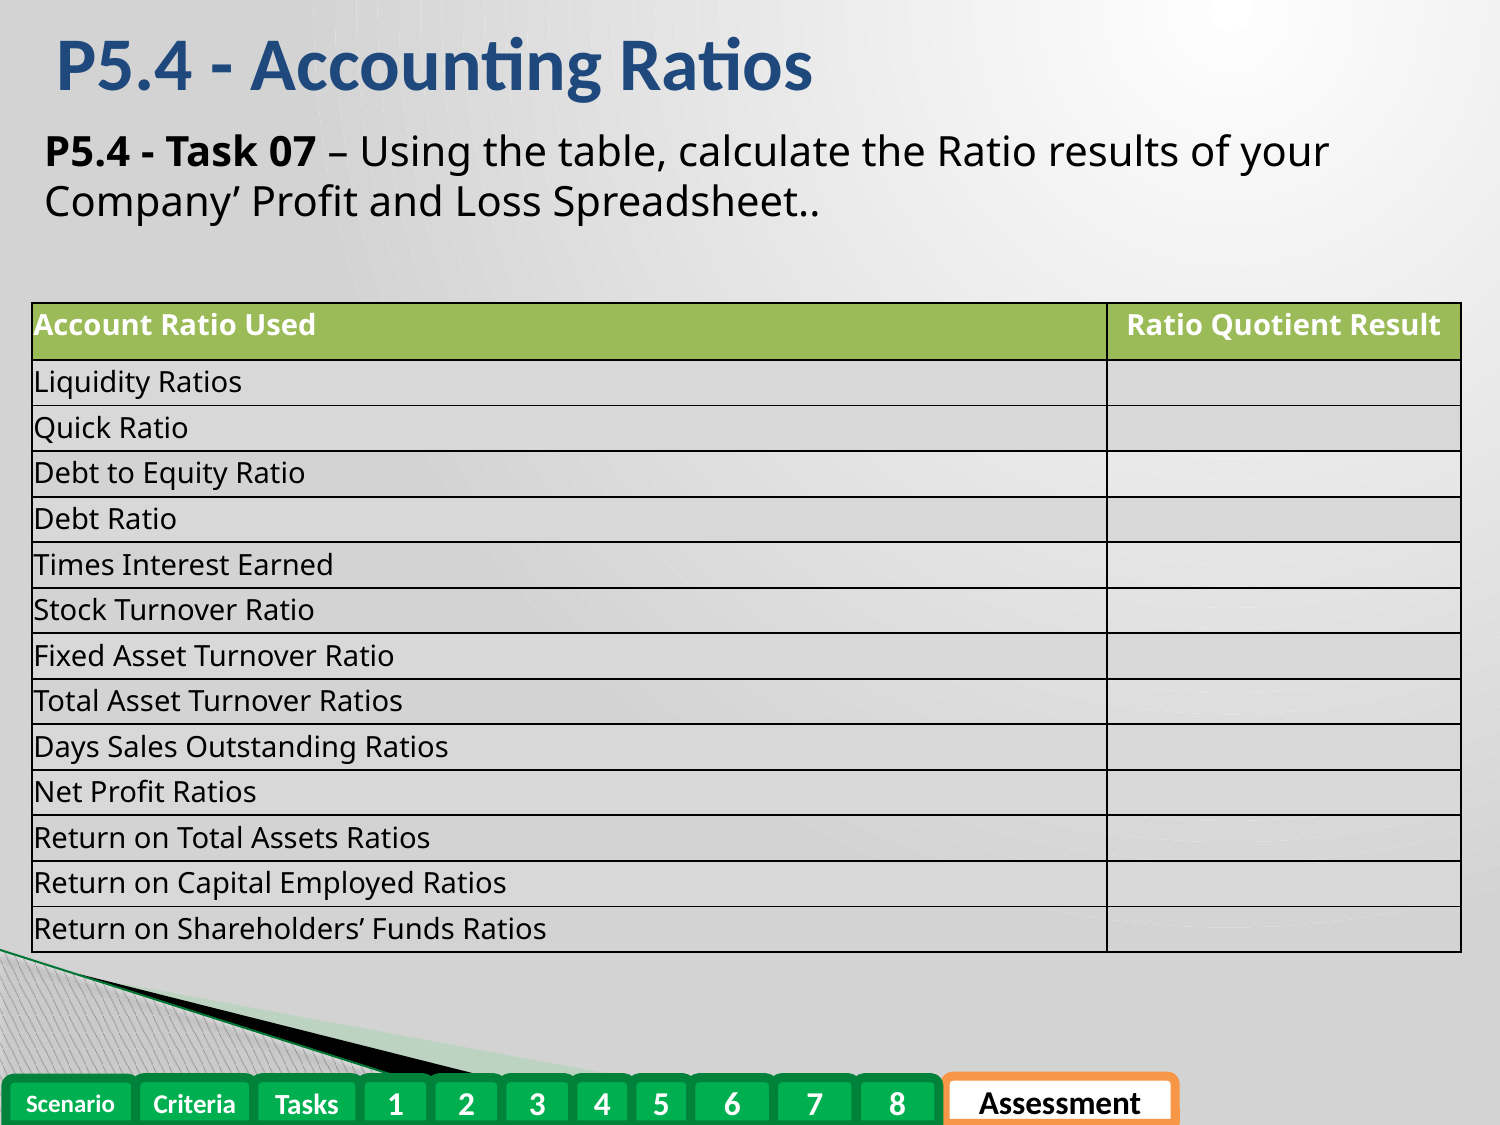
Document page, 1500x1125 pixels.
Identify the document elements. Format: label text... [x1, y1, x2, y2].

table_cell Debt to Equity Ratio [33, 452, 1106, 496]
table_cell [1108, 725, 1460, 769]
table_header Account Ratio Used [33, 304, 1106, 359]
table_cell Return on Total Assets Ratios [33, 816, 1106, 860]
table_cell Stock Turnover Ratio [33, 589, 1106, 632]
table_cell Fixed Asset Turnover Ratio [33, 634, 1106, 678]
table_cell [1108, 634, 1460, 678]
table_cell [1108, 361, 1460, 405]
table_cell Return on Shareholders’ Funds Ratios [33, 907, 1106, 951]
table_cell Debt Ratio [33, 498, 1106, 541]
table_cell Total Asset Turnover Ratios [33, 680, 1106, 723]
table_cell Quick Ratio [33, 406, 1106, 450]
table_cell [1108, 862, 1460, 906]
table_cell Net Profit Ratios [33, 771, 1106, 814]
text_box P5.4 - Task 07 – Using the table, calculate the Ratio results of your Company’ Profit and Loss Spreadsheet.. [29, 117, 1415, 282]
table_cell [1108, 589, 1460, 632]
table_cell [1108, 498, 1460, 541]
table_cell Times Interest Earned [33, 543, 1106, 587]
table_cell Return on Capital Employed Ratios [33, 862, 1106, 906]
table_header Ratio Quotient Result [1108, 304, 1460, 359]
table_cell Liquidity Ratios [33, 361, 1106, 405]
table_cell Days Sales Outstanding Ratios [33, 725, 1106, 769]
table_cell [1108, 452, 1460, 496]
title P5.4 - Accounting Ratios [41, 7, 1471, 114]
table_cell [1108, 680, 1460, 723]
table_cell [1108, 816, 1460, 860]
table_cell [1108, 543, 1460, 587]
table_cell [1108, 907, 1460, 951]
table_cell [1108, 406, 1460, 450]
table_cell [1108, 771, 1460, 814]
